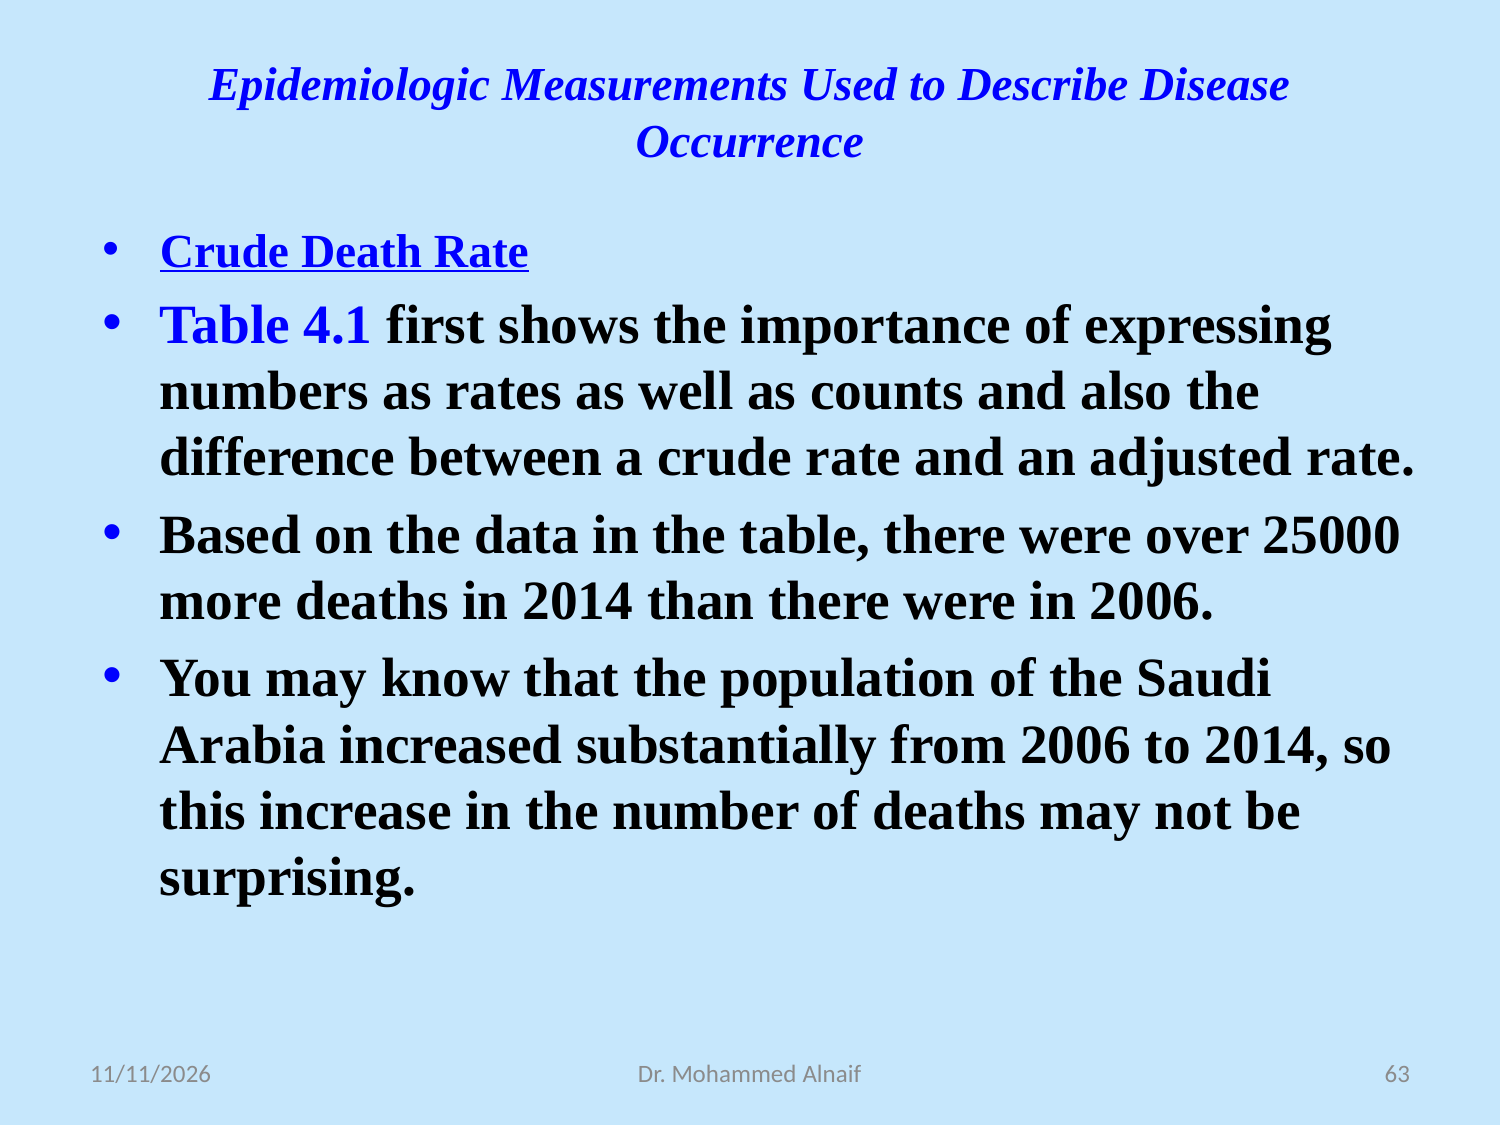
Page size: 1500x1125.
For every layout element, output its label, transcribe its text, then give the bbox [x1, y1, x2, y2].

title Epidemiologic Measurements Used to Describe Disease Occurrence [75, 45, 1425, 175]
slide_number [75, 1042, 425, 1103]
slide_number 63 [1074, 1042, 1425, 1103]
footer Dr. Mohammed Alnaif [512, 1042, 988, 1103]
text_box Crude Death Rate Table 4.1 first shows the importance of expressing numbers as rates as well as counts and also the difference between a crude rate and an adjusted rate. Based on the data in the table, there were over 25000 more deaths in 2014 than there were in 2006. You may know that the population of the Saudi Arabia increased substantially from 2006 to 2014, so this increase in the number of deaths may not be surprising. [87, 212, 1438, 1013]
